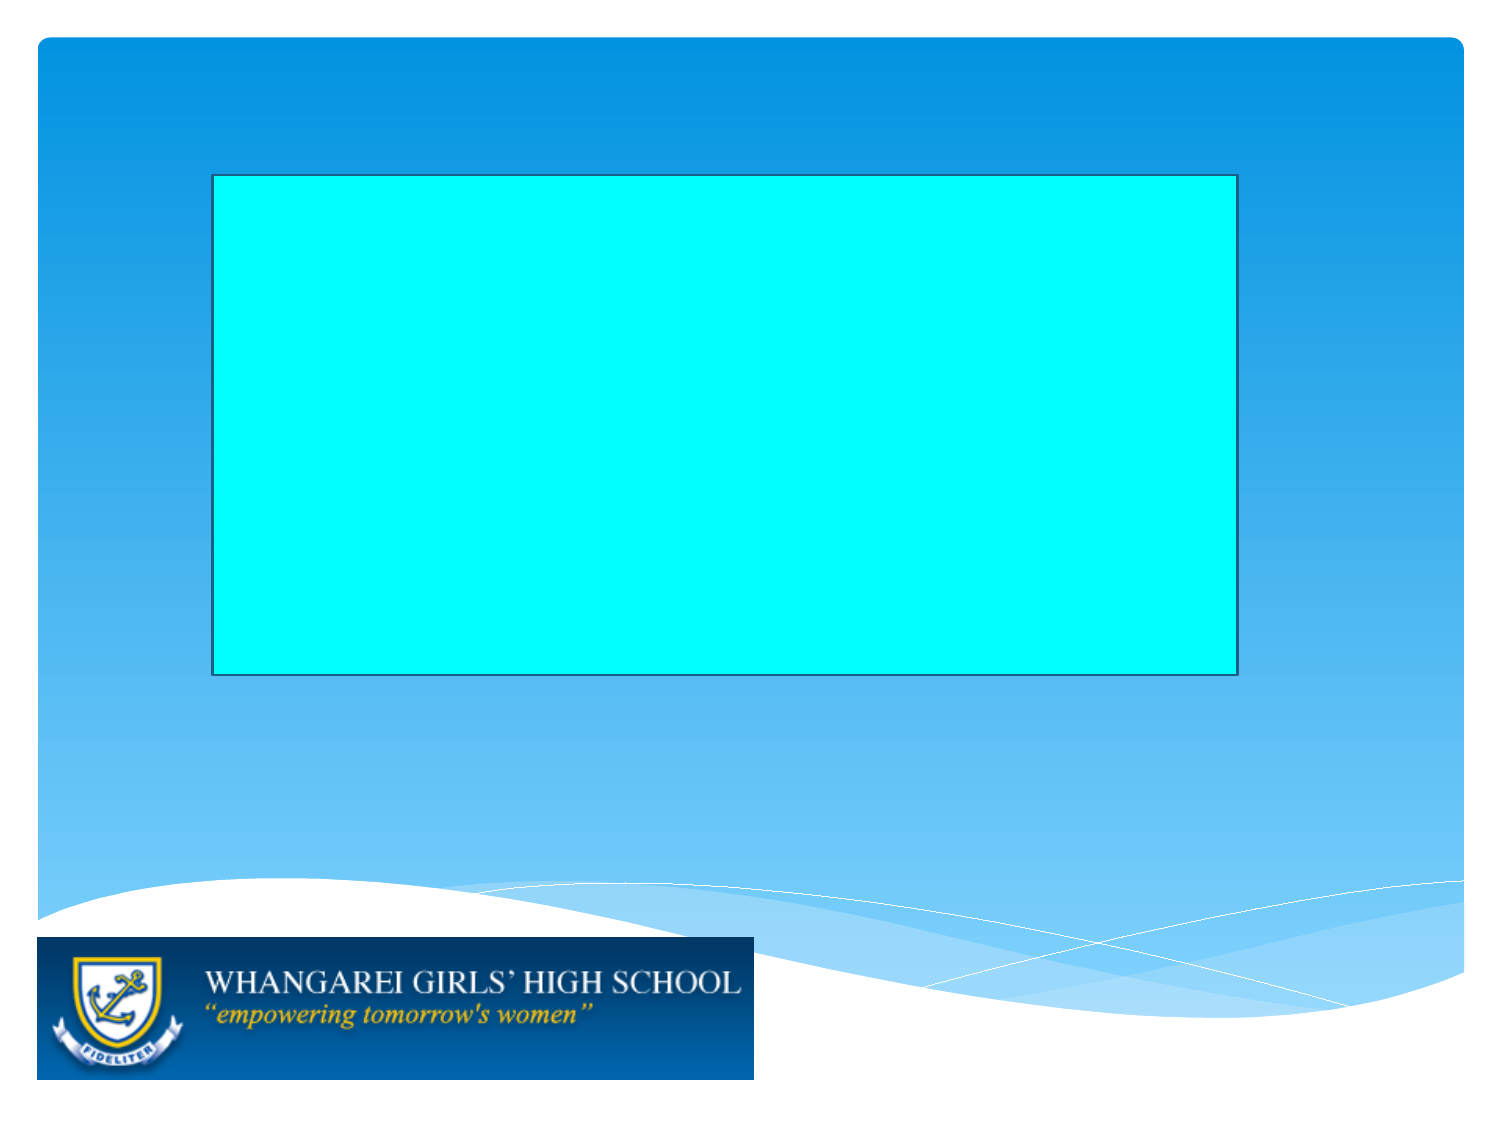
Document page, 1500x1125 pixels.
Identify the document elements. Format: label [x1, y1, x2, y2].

picture [37, 937, 754, 1080]
text_box [211, 174, 1239, 676]
